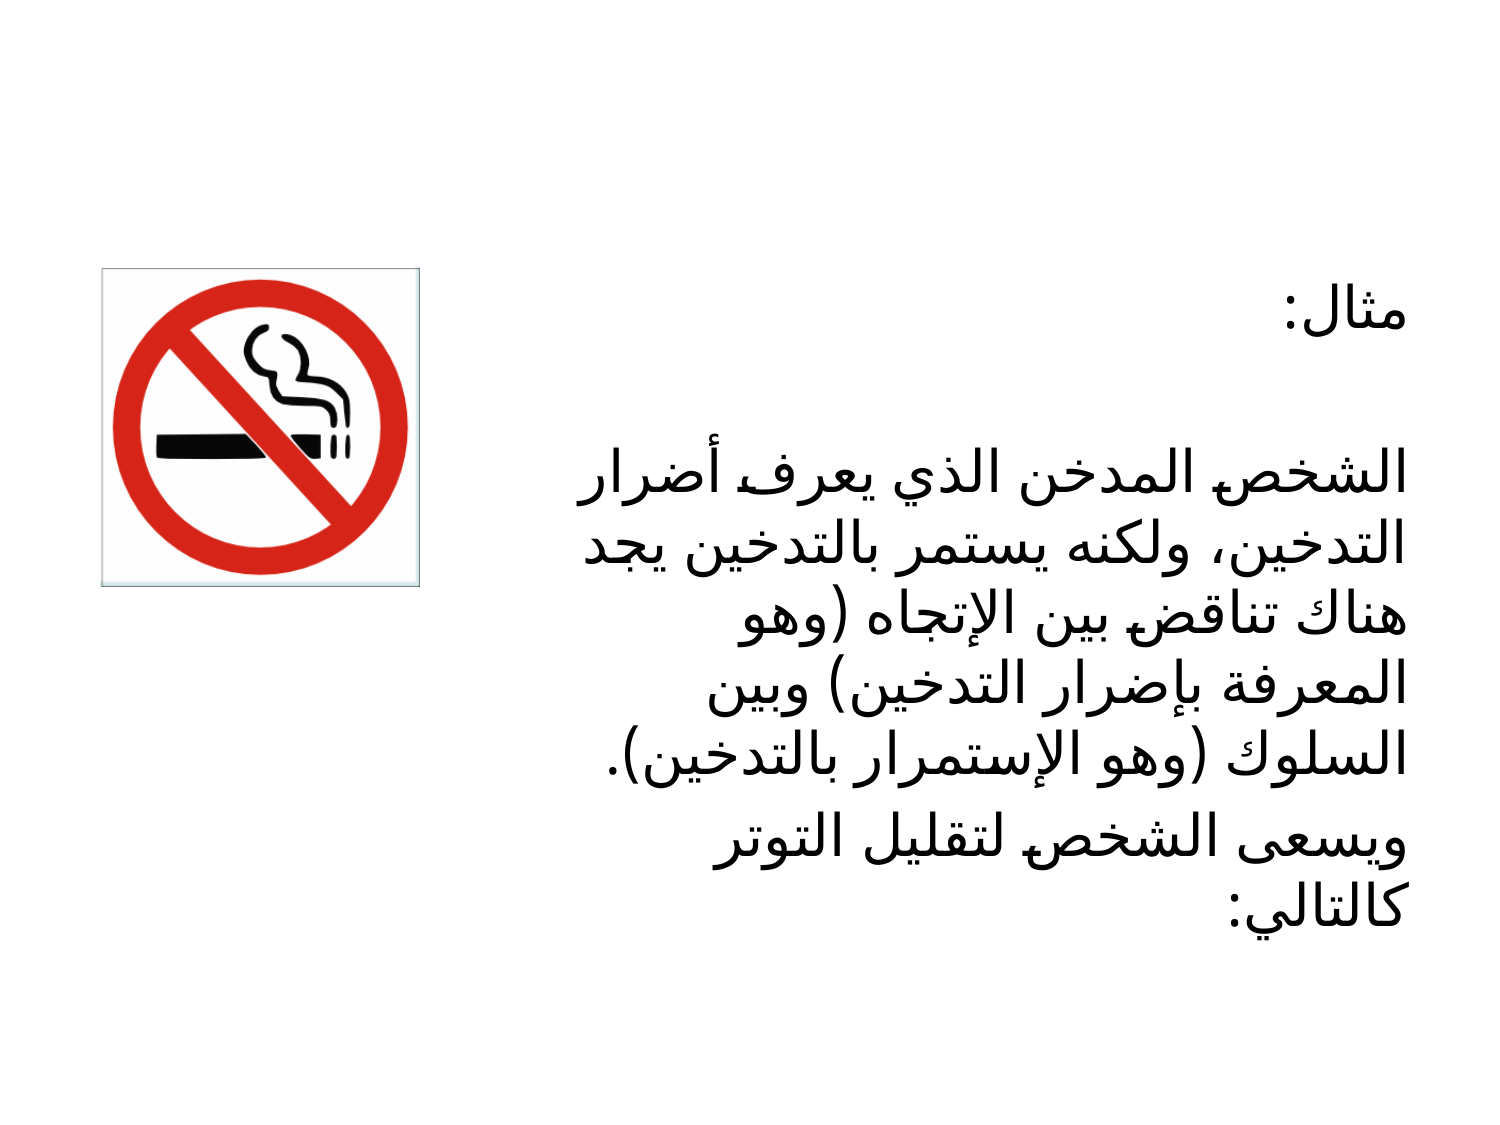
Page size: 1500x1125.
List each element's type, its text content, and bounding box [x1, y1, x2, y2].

picture [100, 266, 420, 587]
list مثال: الشخص المدخن الذي يعرف أضرار التدخين، ولكنه يستمر بالتدخين يجد هناك تناقض بين الإتجاه (وهو المعرفة بإضرار التدخين) وبين السلوك (وهو الإستمرار بالتدخين). ويسعى الشخص لتقليل التوتر كالتالي: [561, 262, 1425, 1005]
